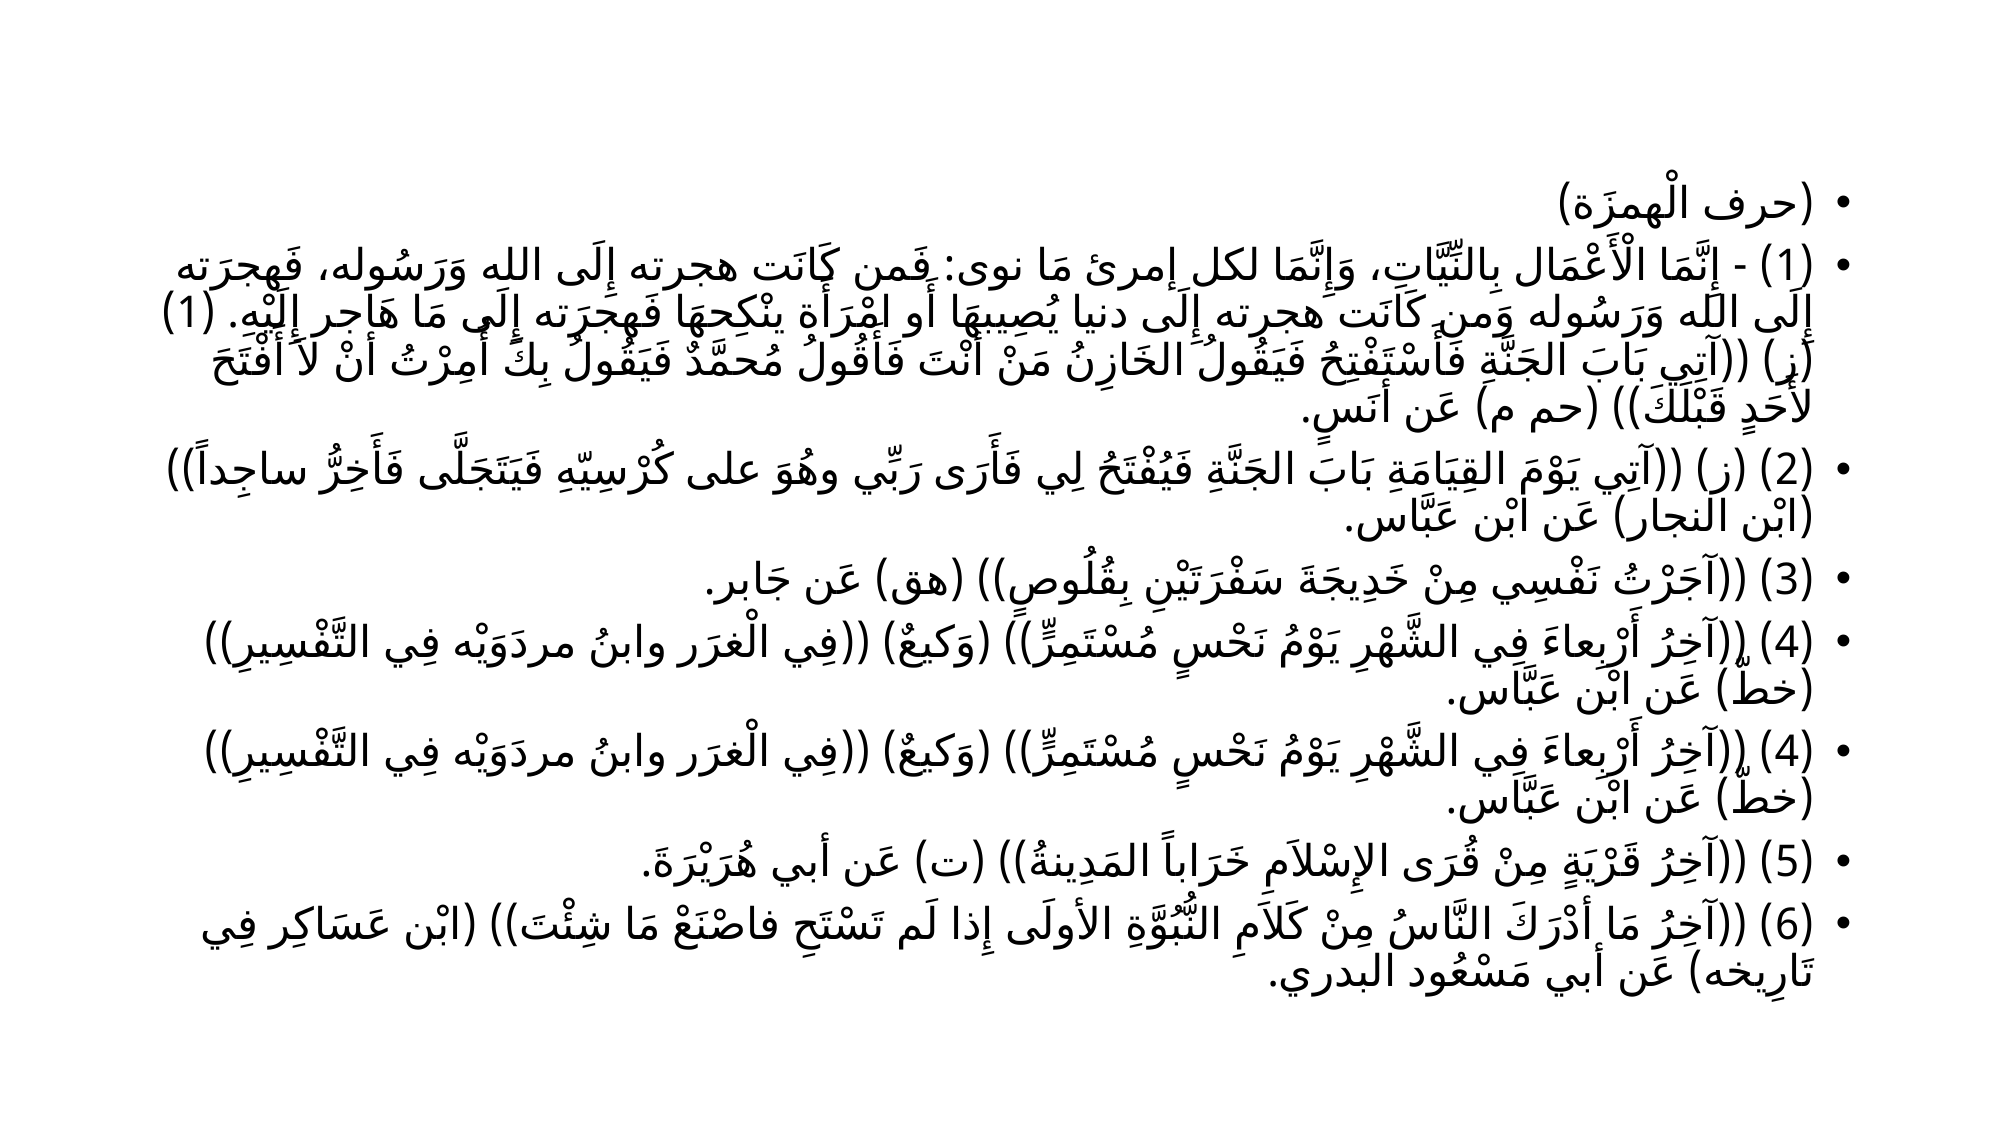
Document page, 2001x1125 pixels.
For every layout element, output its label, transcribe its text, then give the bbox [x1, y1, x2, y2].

list (حرف الْهمزَة) (1) - إِنَّمَا الْأَعْمَال بِالنِّيَّاتِ، وَإِنَّمَا لكل إمرئ مَا نوى: فَمن كَانَت هجرته إِلَى الله وَرَسُوله، فَهجرَته إِلَى الله وَرَسُوله وَمن كَانَت هجرته إِلَى دنيا يُصِيبهَا أَو امْرَأَة ينْكِحهَا فَهجرَته إِلَى مَا هَاجر إِلَيْهِ. (1) (ز) ((آتِي بَابَ الجَنَّةِ فَأَسْتَفْتِحُ فَيَقُولُ الخَازِنُ مَنْ أنْتَ فَأَقُولُ مُحمَّدٌ فَيَقُولُ بِكَ أُمِرْتُ أنْ لاَ أَفْتَحَ لأَحَدٍ قَبْلَكَ)) (حم م) عَن أنَسٍ. (2) (ز) ((آتِي يَوْمَ القِيَامَةِ بَابَ الجَنَّةِ فَيُفْتَحُ لِي فَأَرَى رَبِّي وهُوَ على كُرْسِيّهِ فَيَتَجَلَّى فَأَخِرُّ ساجِداً)) (ابْن النجار) عَن ابْن عَبَّاس. (3) ((آجَرْتُ نَفْسِي مِنْ خَدِيجَةَ سَفْرَتَيْنِ بِقُلُوصٍ)) (هق) عَن جَابر. (4) ((آخِرُ أَرْبِعاءَ فِي الشَّهْرِ يَوْمُ نَحْسٍ مُسْتَمِرٍّ)) (وَكيعٌ) ((فِي الْغرَر وابنُ مردَوَيْه فِي التَّفْسِيرِ)) (خطّ) عَن ابْن عَبَّاس. (4) ((آخِرُ أَرْبِعاءَ فِي الشَّهْرِ يَوْمُ نَحْسٍ مُسْتَمِرٍّ)) (وَكيعٌ) ((فِي الْغرَر وابنُ مردَوَيْه فِي التَّفْسِيرِ)) (خطّ) عَن ابْن عَبَّاس. (5) ((آخِرُ قَرْيَةٍ مِنْ قُرَى الإِسْلاَمِ خَرَاباً المَدِينةُ)) (ت) عَن أبي هُرَيْرَةَ. (6) ((آخِرُ مَا أدْرَكَ النَّاسُ مِنْ كَلاَمِ النُّبُوَّةِ الأولَى إِذا لَم تَسْتَحِ فاصْنَعْ مَا شِئْتَ)) (ابْن عَسَاكِر فِي تَارِيخه) عَن أبي مَسْعُود البدري. [137, 173, 1863, 1014]
